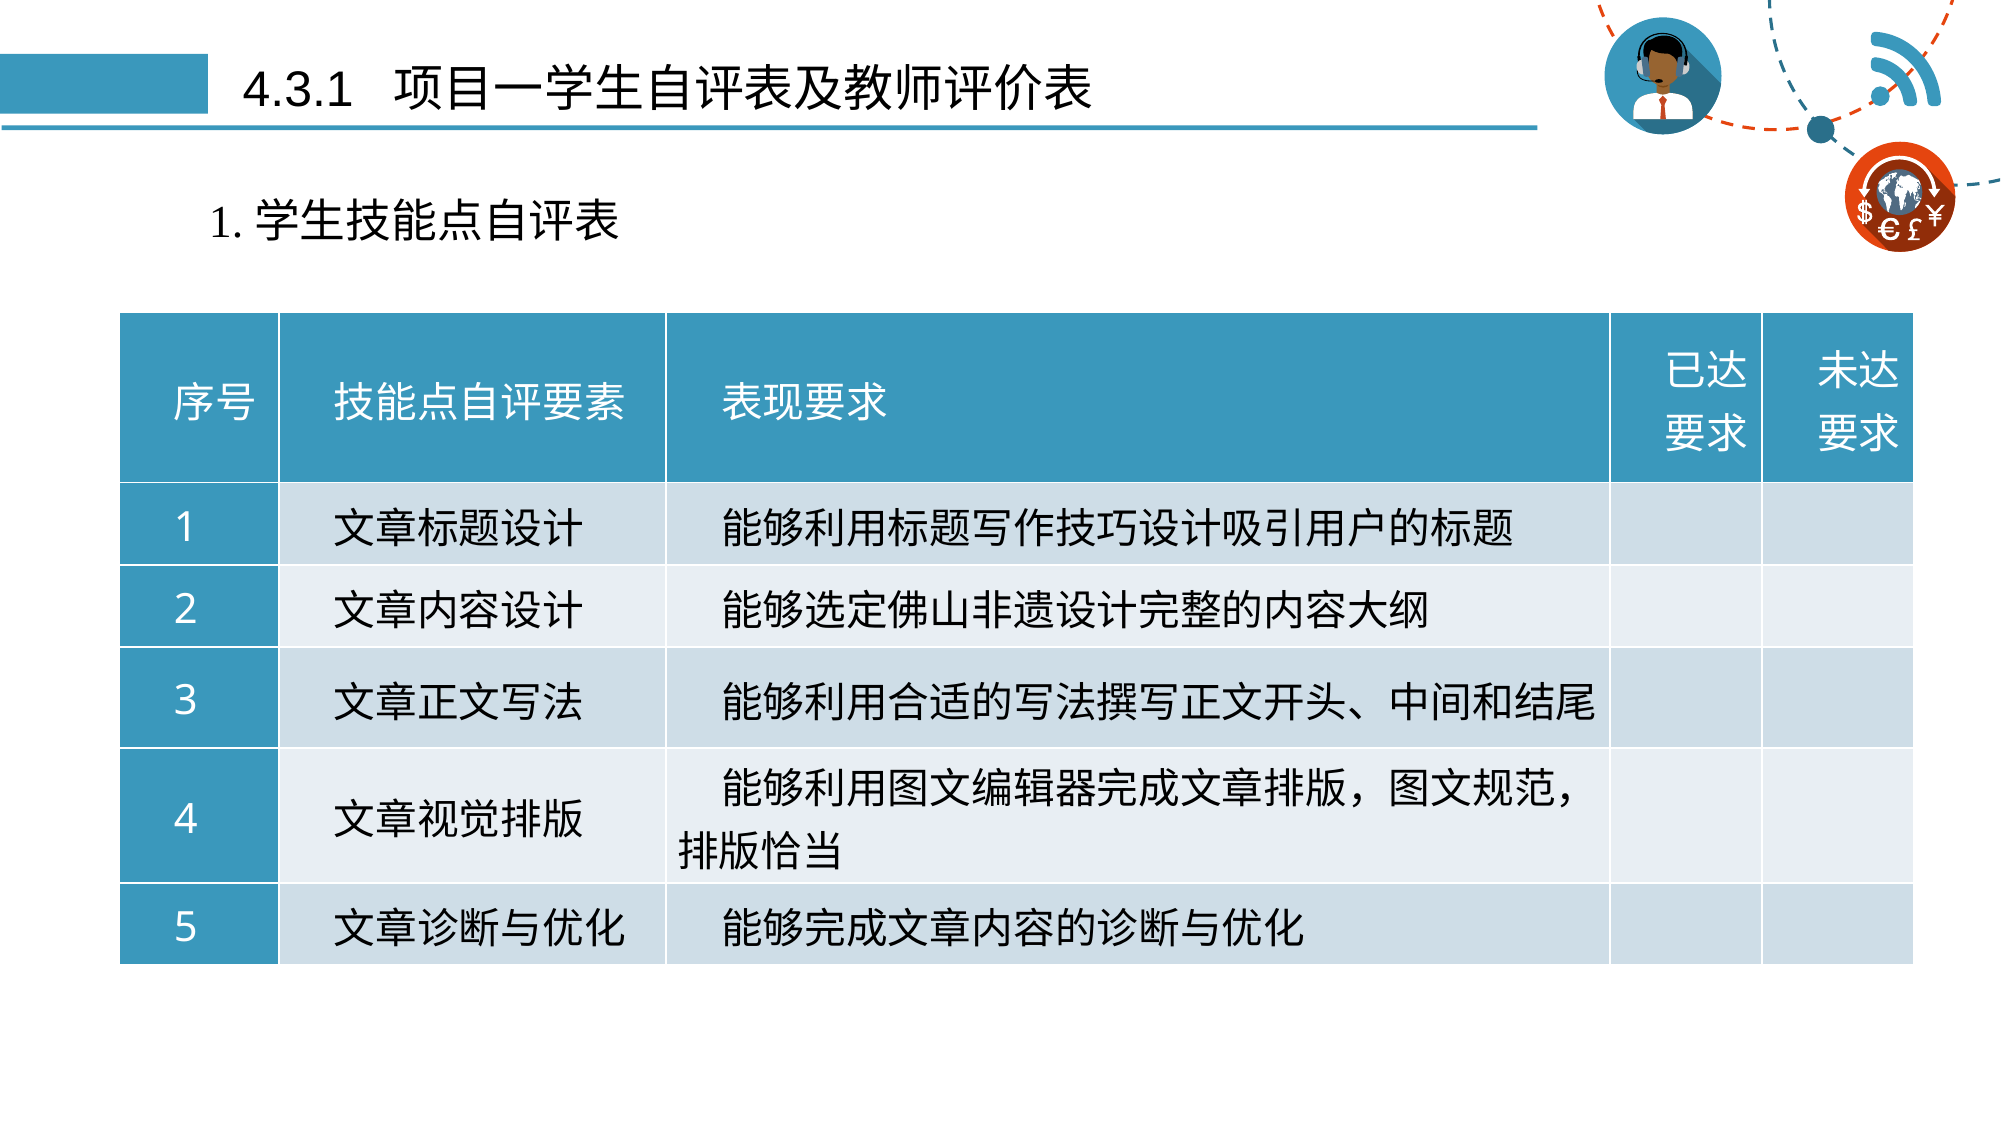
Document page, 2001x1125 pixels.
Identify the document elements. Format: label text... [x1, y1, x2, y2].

table_cell 5 [120, 884, 278, 964]
table_cell [1611, 749, 1761, 882]
table_cell 2 [120, 566, 278, 646]
table_header 表现要求 [667, 313, 1609, 482]
table_cell [1611, 648, 1761, 747]
list 1.学生技能点自评表 [100, 164, 1845, 1014]
table_cell 能够完成文章内容的诊断与优化 [667, 884, 1609, 964]
table_header 已达 要求 [1611, 313, 1761, 482]
table_cell 文章内容设计 [280, 566, 665, 646]
table_cell 文章视觉排版 [280, 749, 665, 882]
table_cell 能够利用图文编辑器完成文章排版，图文规范，排版恰当 [667, 749, 1609, 882]
table_cell 文章标题设计 [280, 483, 665, 564]
table_cell [1611, 884, 1761, 964]
table_cell 能够选定佛山非遗设计完整的内容大纲 [667, 566, 1609, 646]
table_cell 能够利用合适的写法撰写正文开头、中间和结尾 [667, 648, 1609, 747]
table_header 技能点自评要素 [280, 313, 665, 482]
table_cell 能够利用标题写作技巧设计吸引用户的标题 [667, 483, 1609, 564]
table_cell 4 [120, 749, 278, 882]
table_header 序号 [120, 313, 278, 482]
table_cell 3 [120, 648, 278, 747]
table_cell [1763, 483, 1913, 564]
table_cell 1 [120, 483, 278, 564]
table_header 未达 要求 [1763, 313, 1913, 482]
table_cell 文章诊断与优化 [280, 884, 665, 964]
table_cell 文章正文写法 [280, 648, 665, 747]
table_cell [1763, 884, 1913, 964]
table_cell [1763, 749, 1913, 882]
table_cell [1611, 566, 1761, 646]
table_cell [1763, 566, 1913, 646]
table_cell [1611, 483, 1761, 564]
table_cell [1763, 648, 1913, 747]
title 4.3.1 项目一学生自评表及教师评价表 [222, 55, 1863, 127]
